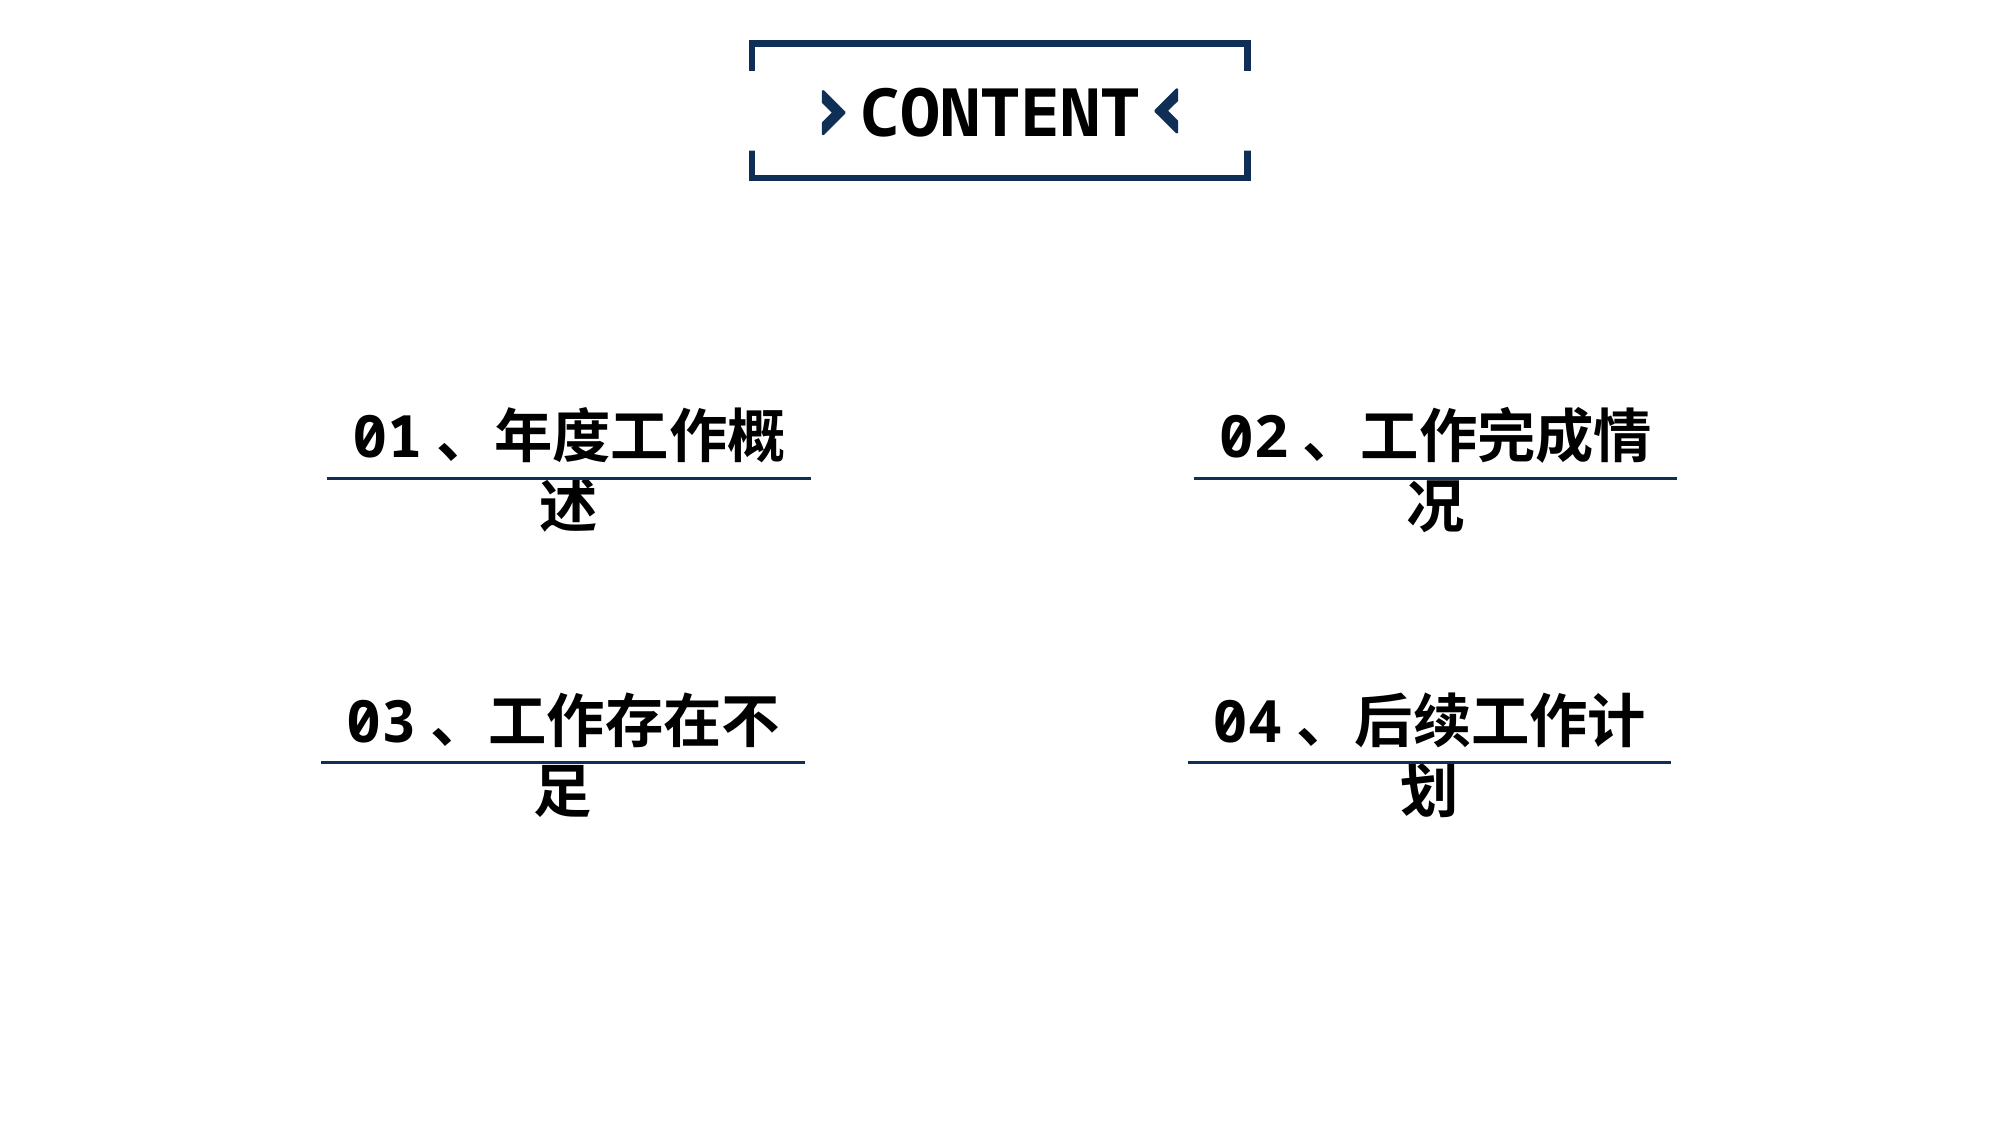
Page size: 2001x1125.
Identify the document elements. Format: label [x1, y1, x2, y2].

text_box [311, 392, 827, 479]
text_box [1172, 676, 1687, 763]
text_box [305, 676, 821, 763]
text_box [1178, 392, 1693, 479]
text_box [702, 43, 1297, 179]
